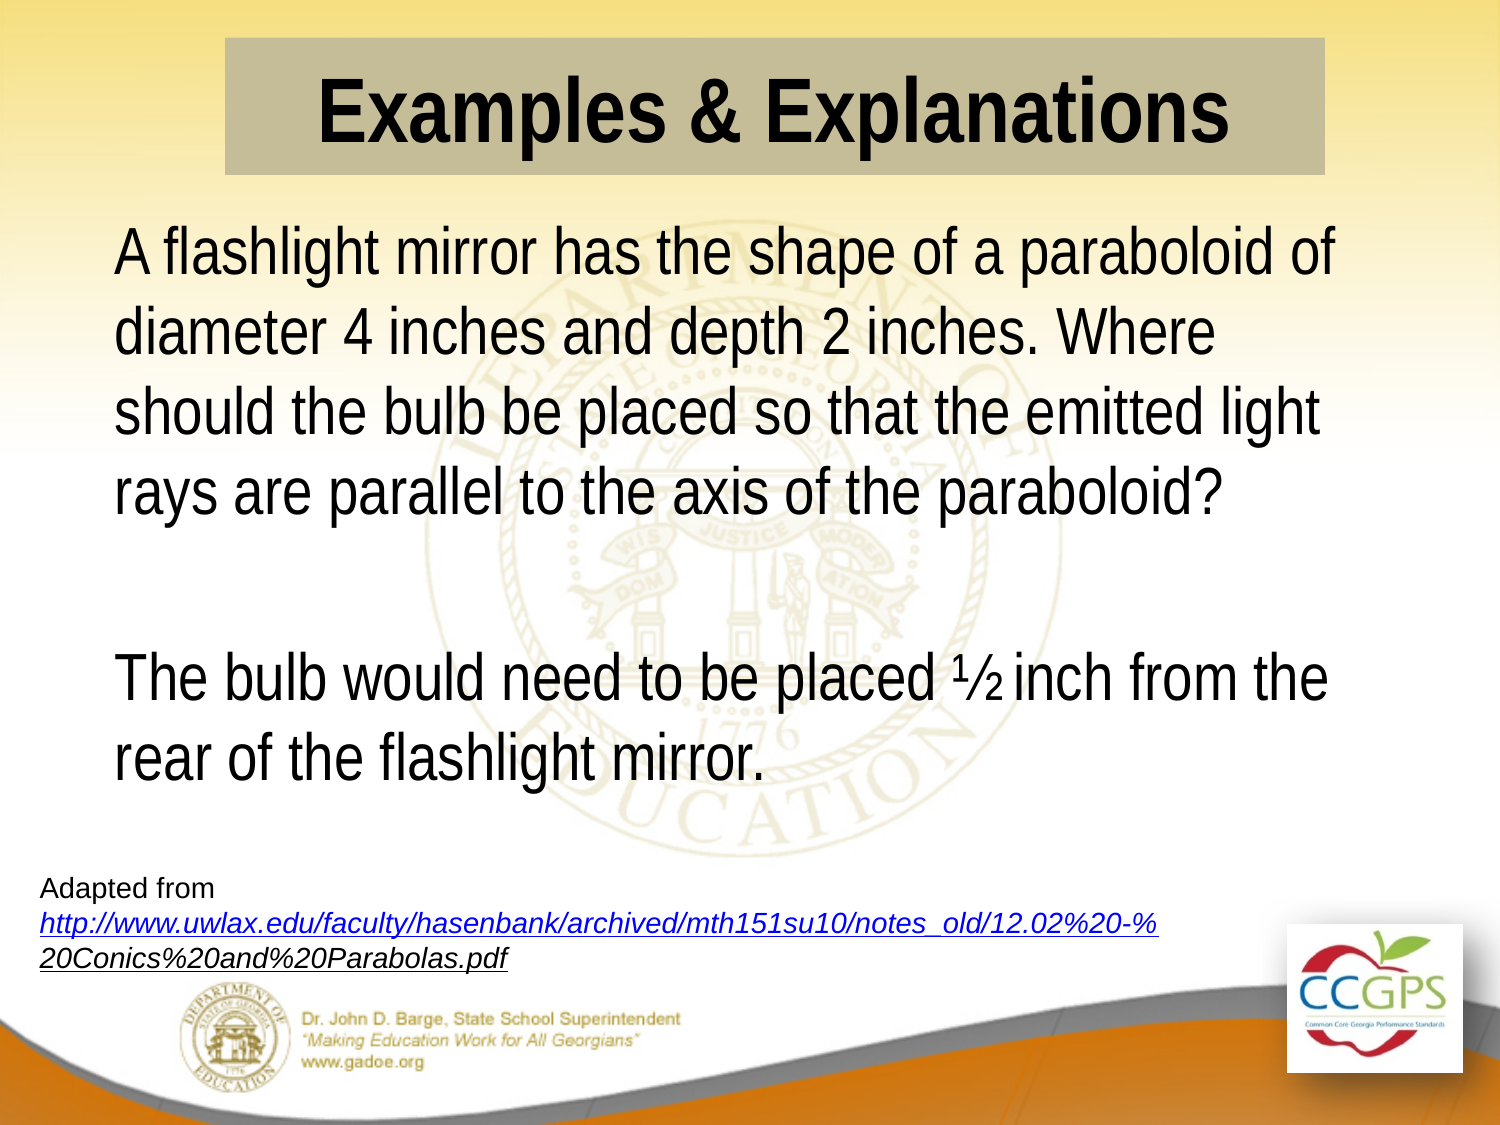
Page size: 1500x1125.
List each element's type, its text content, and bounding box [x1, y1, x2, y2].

subtitle A flashlight mirror has the shape of a paraboloid of diameter 4 inches and depth 2 inches. Where should the bulb be placed so that the emitted light rays are parallel to the axis of the paraboloid? The bulb would need to be placed ½ inch from the rear of the flashlight mirror. [99, 199, 1401, 926]
picture [0, 0, 1500, 1125]
text_box Adapted from http://www.uwlax.edu/faculty/hasenbank/archived/mth151su10/notes_old/12.02%20-%20Conics%20and%20Parabolas.pdf [24, 862, 1284, 983]
title Examples & Explanations [224, 37, 1326, 176]
